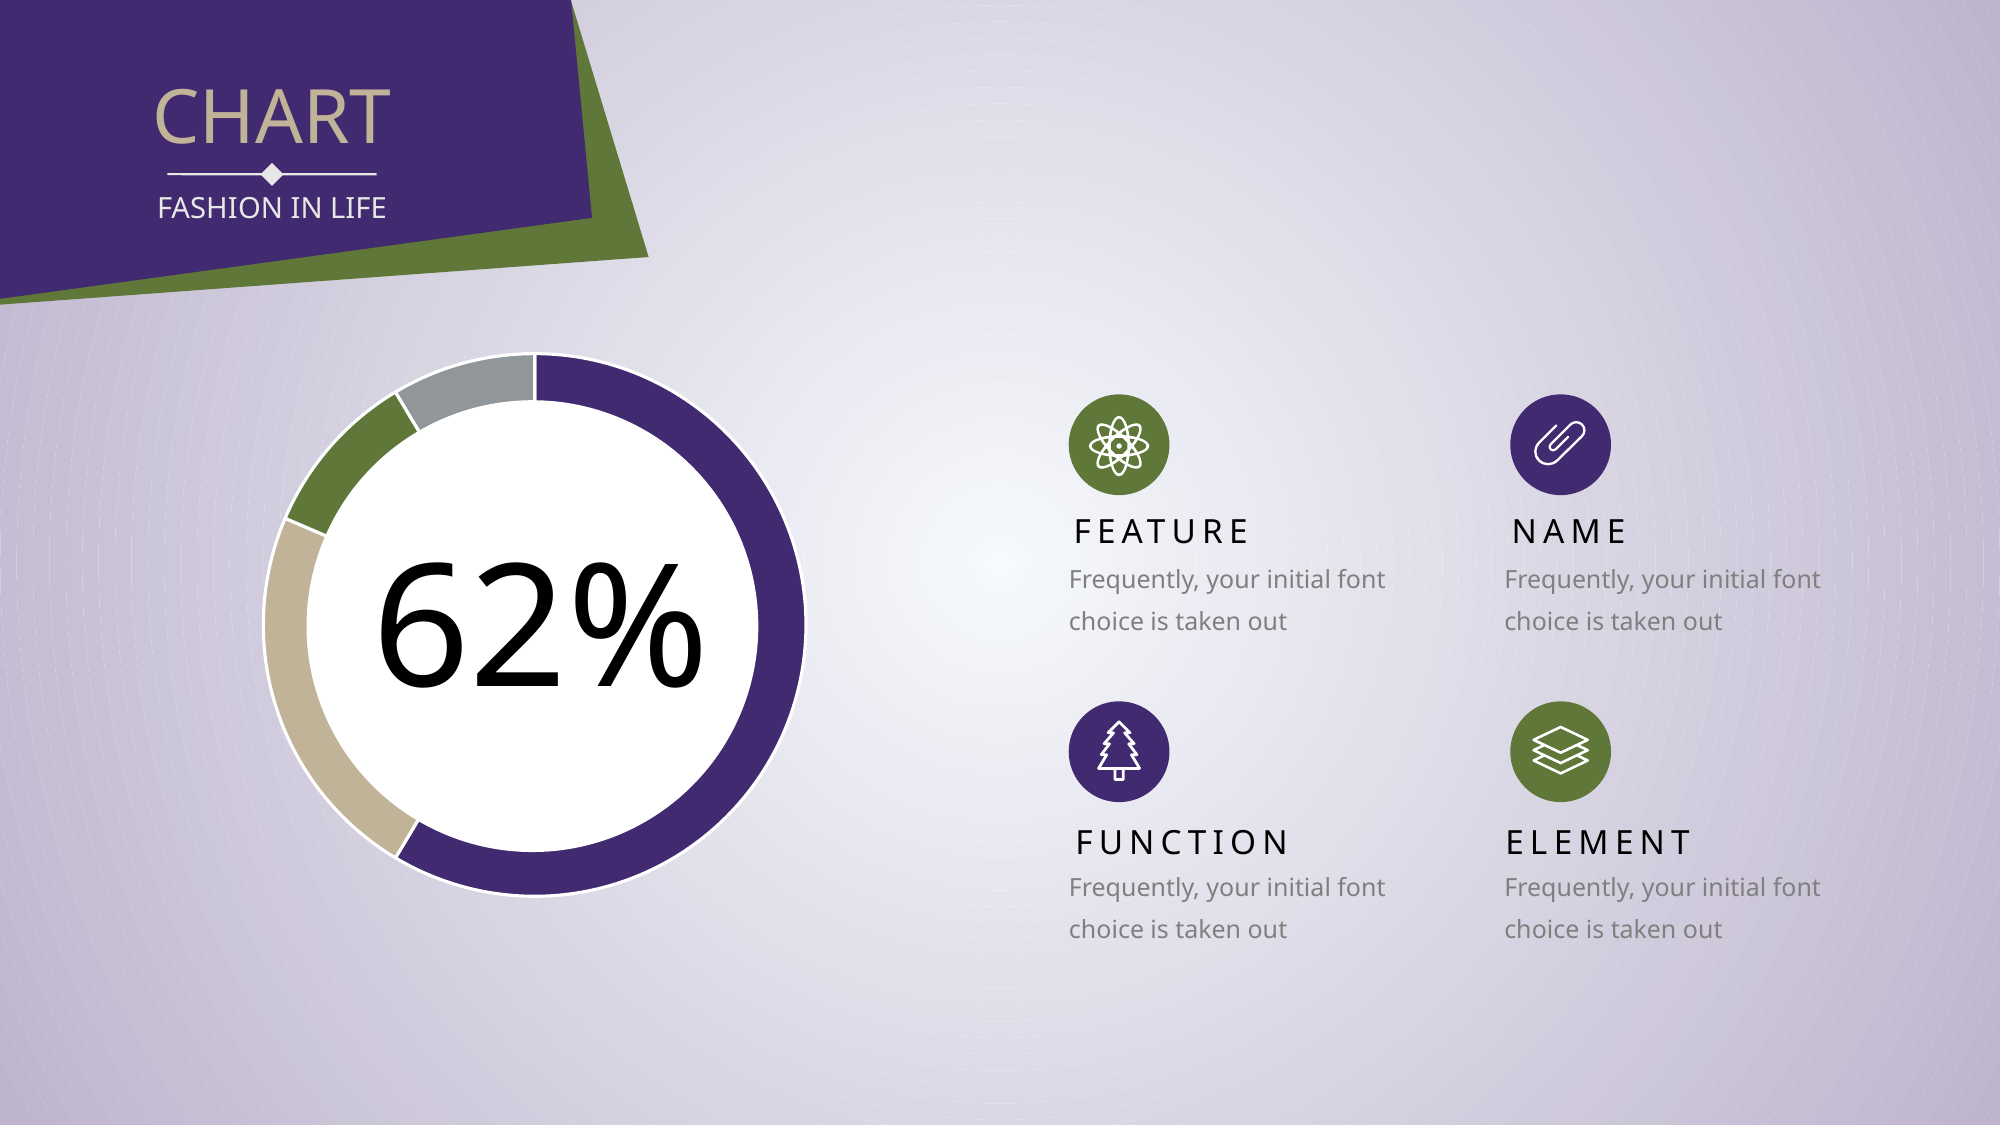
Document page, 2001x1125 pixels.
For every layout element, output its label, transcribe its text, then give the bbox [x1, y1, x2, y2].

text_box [1060, 394, 1411, 643]
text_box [1495, 701, 1847, 951]
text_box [1060, 701, 1411, 951]
text_box fashion in life [153, 185, 391, 228]
text_box [0, 0, 593, 299]
text_box [0, 4, 649, 305]
text_box chart [148, 65, 396, 163]
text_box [1495, 394, 1847, 643]
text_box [167, 162, 377, 186]
chart [259, 350, 810, 901]
